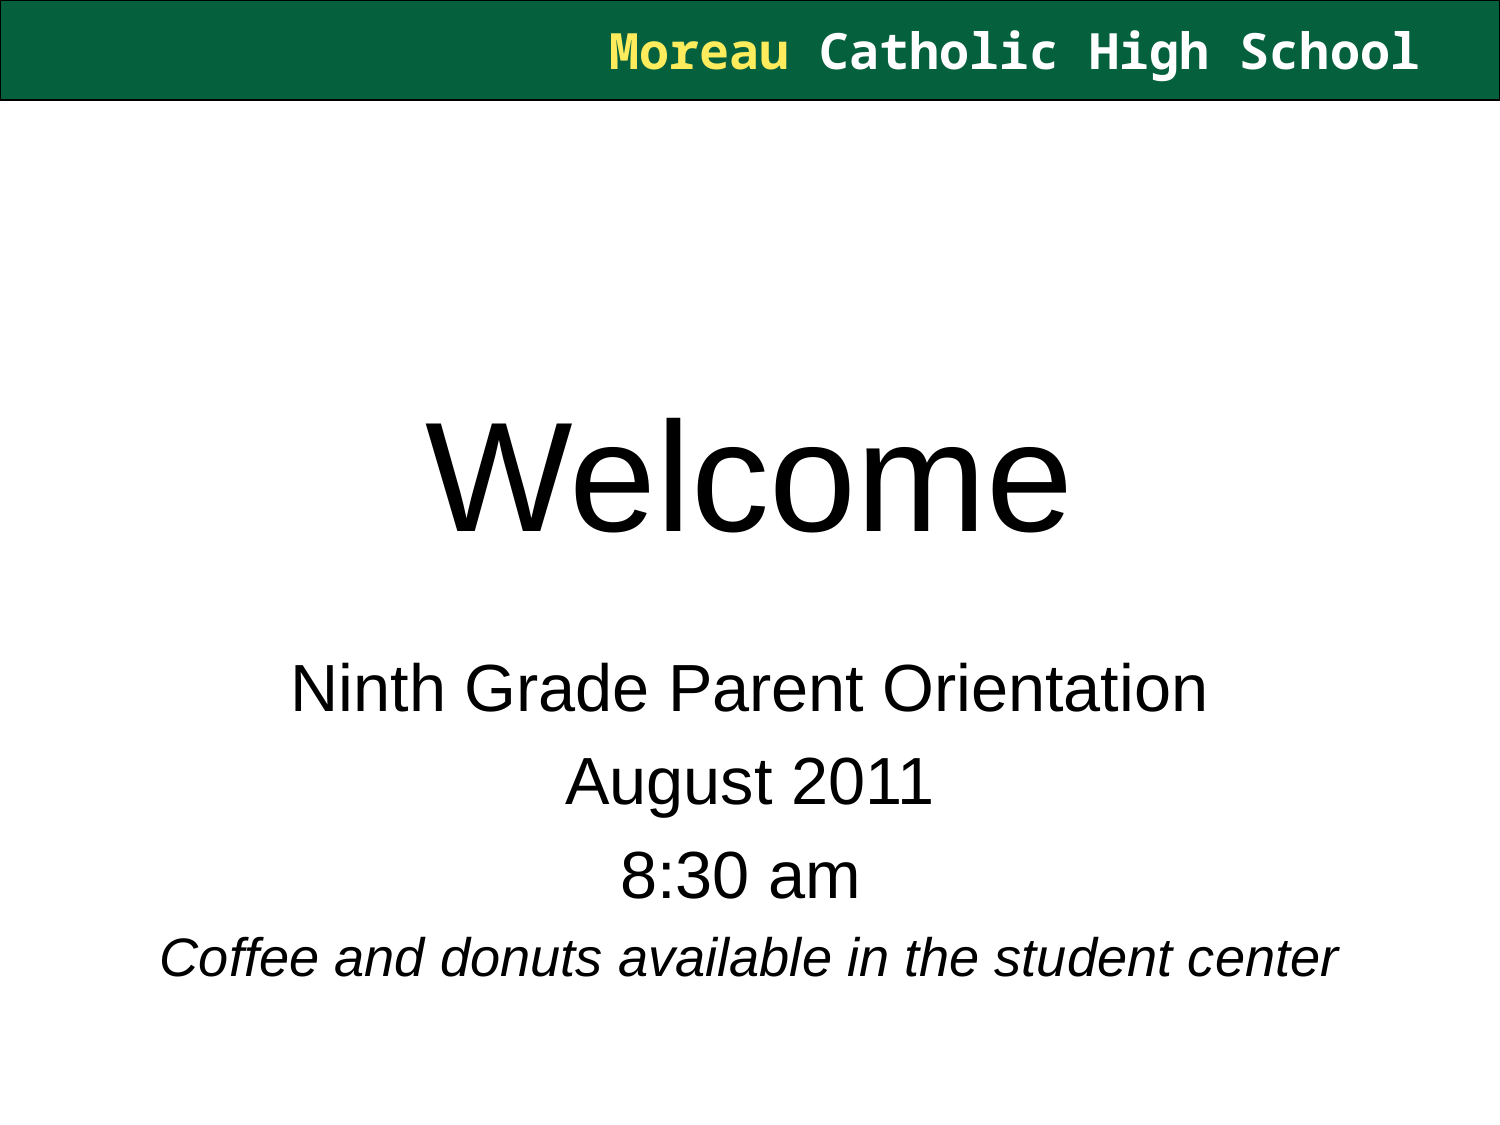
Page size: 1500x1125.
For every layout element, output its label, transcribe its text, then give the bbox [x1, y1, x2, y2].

title Welcome [112, 374, 1388, 563]
subtitle Ninth Grade Parent Orientation August 2011 8:30 am Coffee and donuts available in the student center [124, 637, 1376, 1026]
